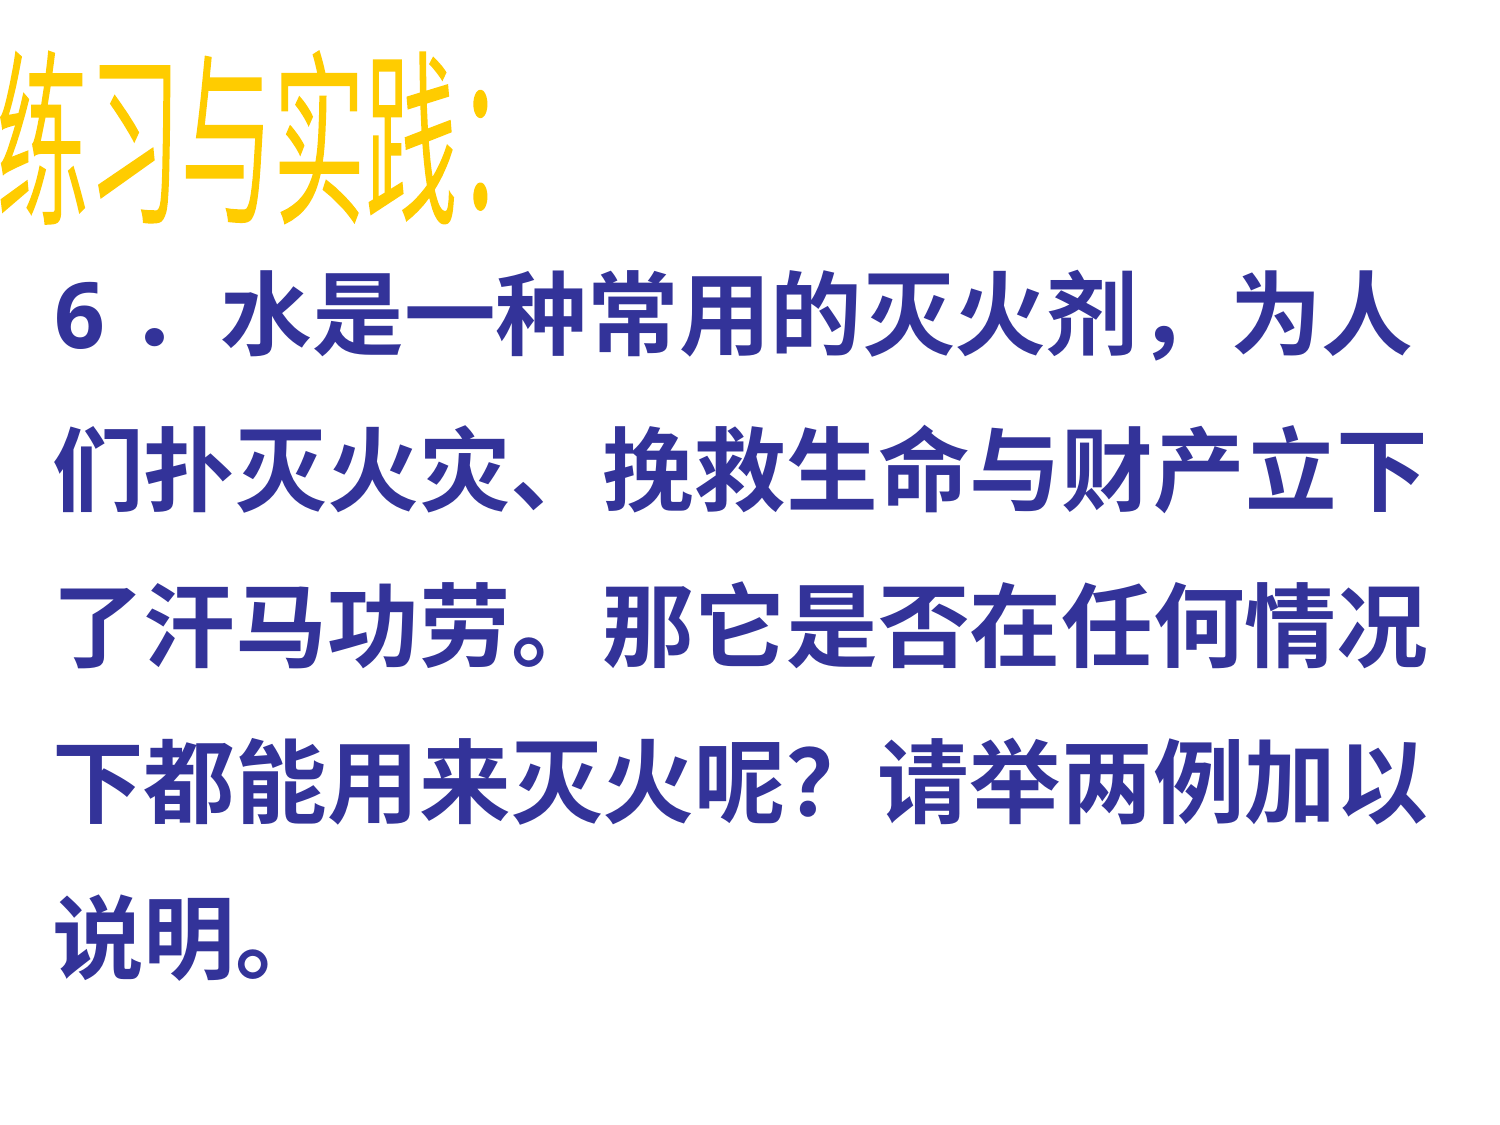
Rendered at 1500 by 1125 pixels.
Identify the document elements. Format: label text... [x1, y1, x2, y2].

text_box 6．水是一种常用的灭火剂，为人 们扑灭火灾、挽救生命与财产立下 了汗马功劳。那它是否在任何情况 下都能用来灭火呢？请举两例加以 说明。 [37, 249, 1463, 1125]
